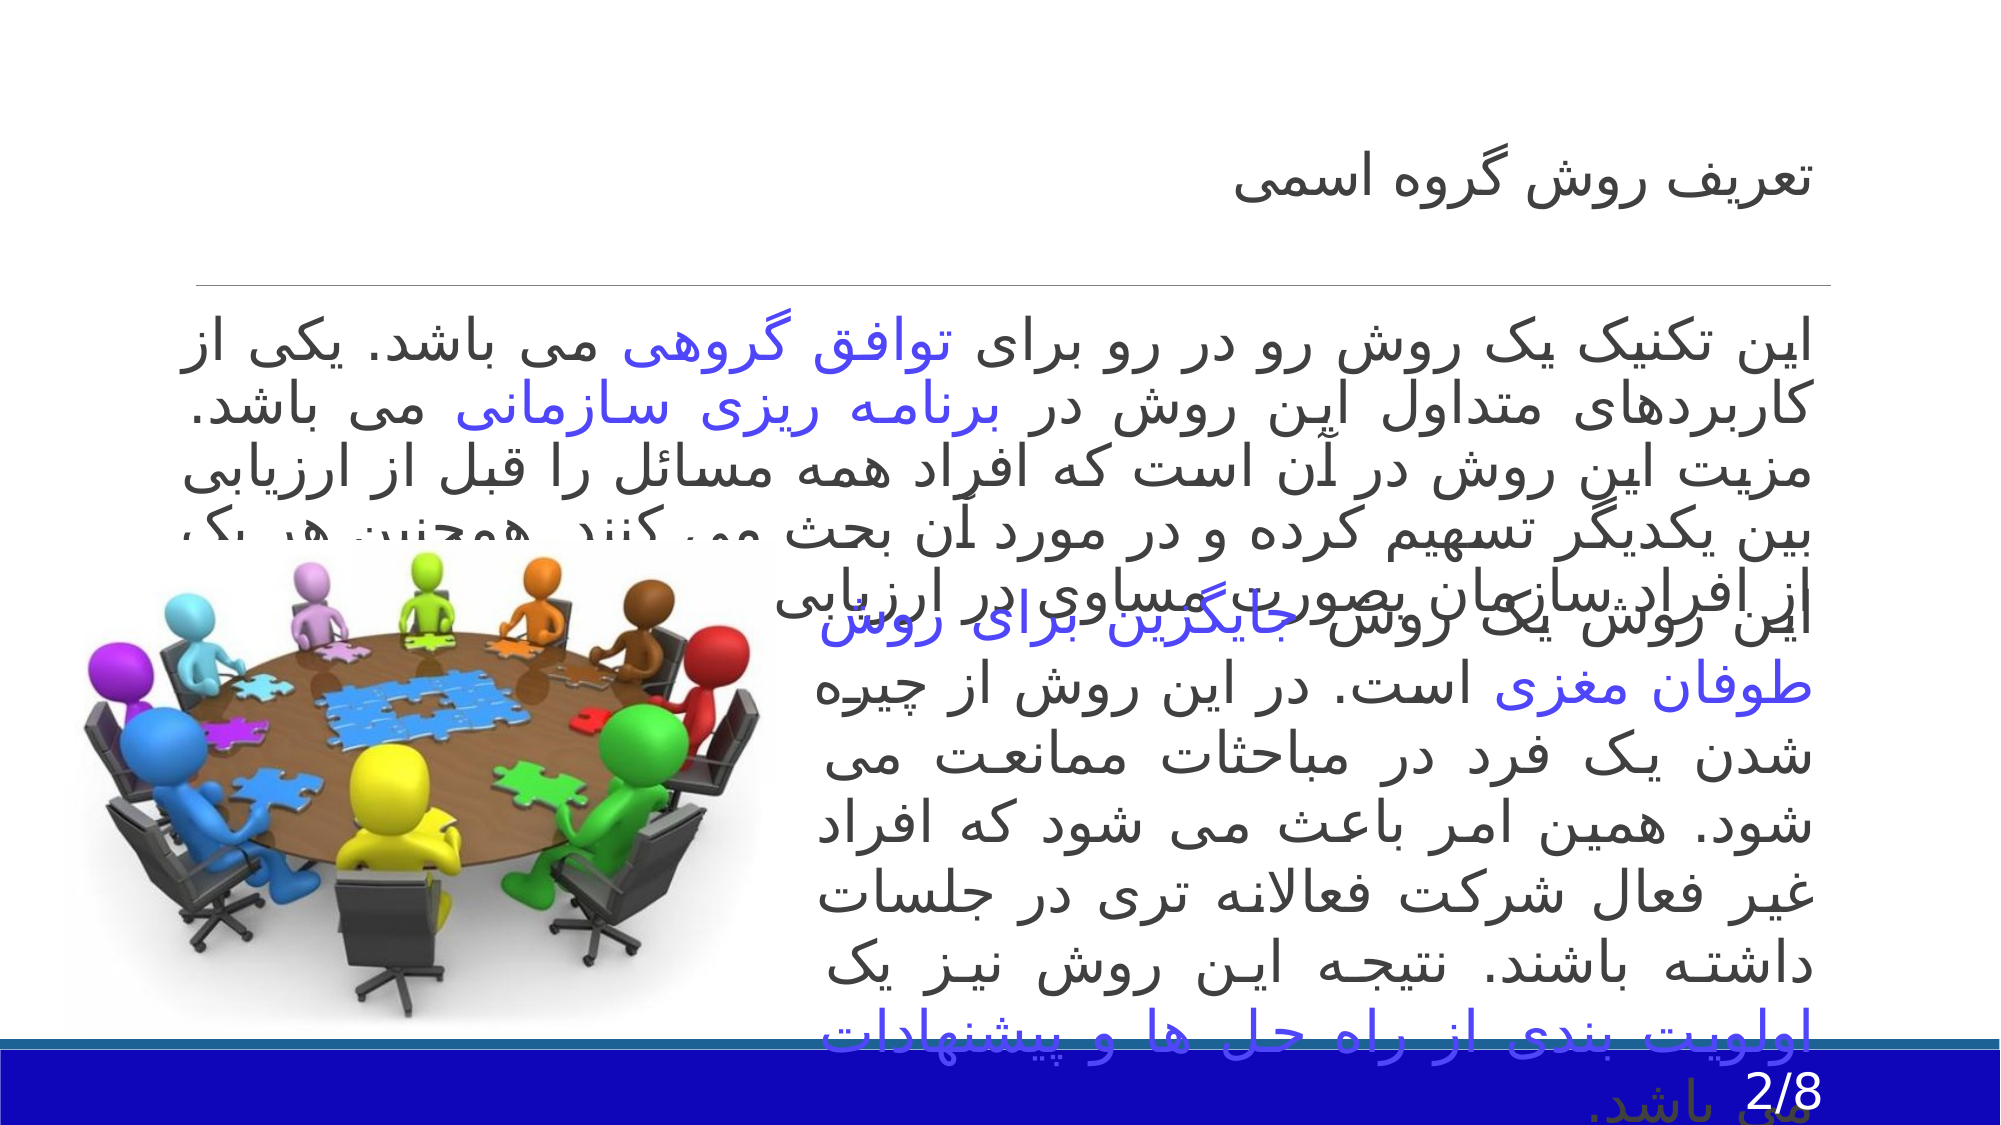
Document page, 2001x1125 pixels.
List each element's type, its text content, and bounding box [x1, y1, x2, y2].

picture [65, 539, 777, 1034]
list این تکنیک یک روش رو در رو برای توافق گروهی می باشد. یکی از کاربردهای متداول این روش در برنامه ریزی سازمانی می باشد. مزیت این روش در آن است که افراد همه مسائل را قبل از ارزیابی بین یکدیگر تسهیم کرده و در مورد آن بحث می کنند. همچنین هر یک از افراد سازمان بصورت مساوی در ارزیابی شرکت می کند. [180, 302, 1830, 963]
slide_number 2/8 [1624, 1059, 1840, 1120]
text_box این روش یک روش جایگزین برای روش طوفان مغزی است. در این روش از چیره شدن یک فرد در مباحثات ممانعت می شود. همین امر باعث می شود که افراد غیر فعال شرکت فعالانه تری در جلسات داشته باشند. نتیجه این روش نیز یک اولویت بندی از راه حل ها و پیشنهادات می باشد. [797, 567, 1830, 1125]
title تعریف روش گروه اسمی [180, 47, 1830, 285]
